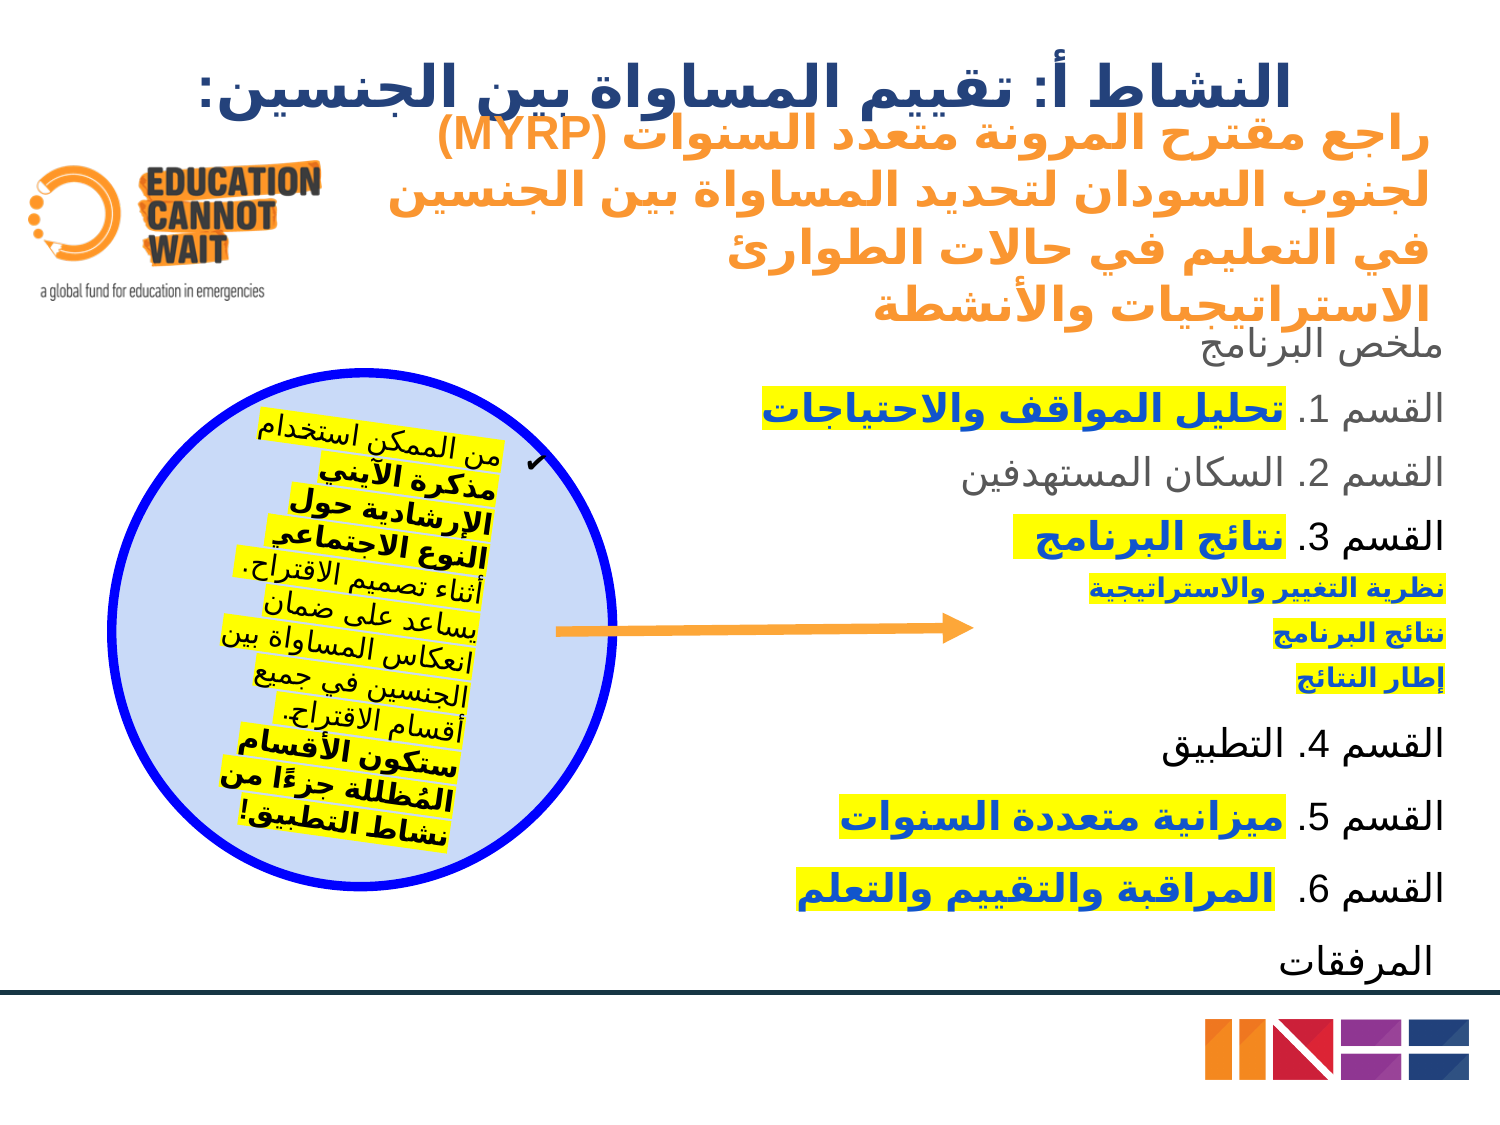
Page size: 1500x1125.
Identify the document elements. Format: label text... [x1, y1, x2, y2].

picture [1205, 1019, 1469, 1080]
list ملخص البرنامج القسم 1. تحليل المواقف والاحتياجات القسم 2. السكان المستهدفين القسم 3. نتائج البرنامج نظرية التغيير والاستراتيجية نتائج البرنامج إطار النتائج القسم 4. التطبيق القسم 5. ميزانية متعددة السنوات القسم 6. المراقبة والتقييم والتعلم المرفقات [45, 318, 1446, 1012]
title النشاط أ: تقييم المساواة بين الجنسين: [23, 33, 1468, 173]
title راجع مقترح المرونة متعدد السنوات (MYRP) لجنوب السودان لتحديد المساواة بين الجنسين في التعليم في حالات الطوارئ الاستراتيجيات والأنشطة [366, 134, 1434, 298]
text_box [555, 627, 975, 632]
text_box من الممكن استخدام مذكرة الآيني الإرشادية حول النوع الاجتماعي أثناء تصميم الاقتراح. يساعد على ضمان انعكاس المساواة بين الجنسين في جميع أقسام الاقتراح. ستكون الأقسام المُظللة جزءًا من نشاط التطبيق! [111, 372, 613, 887]
picture [28, 160, 322, 301]
